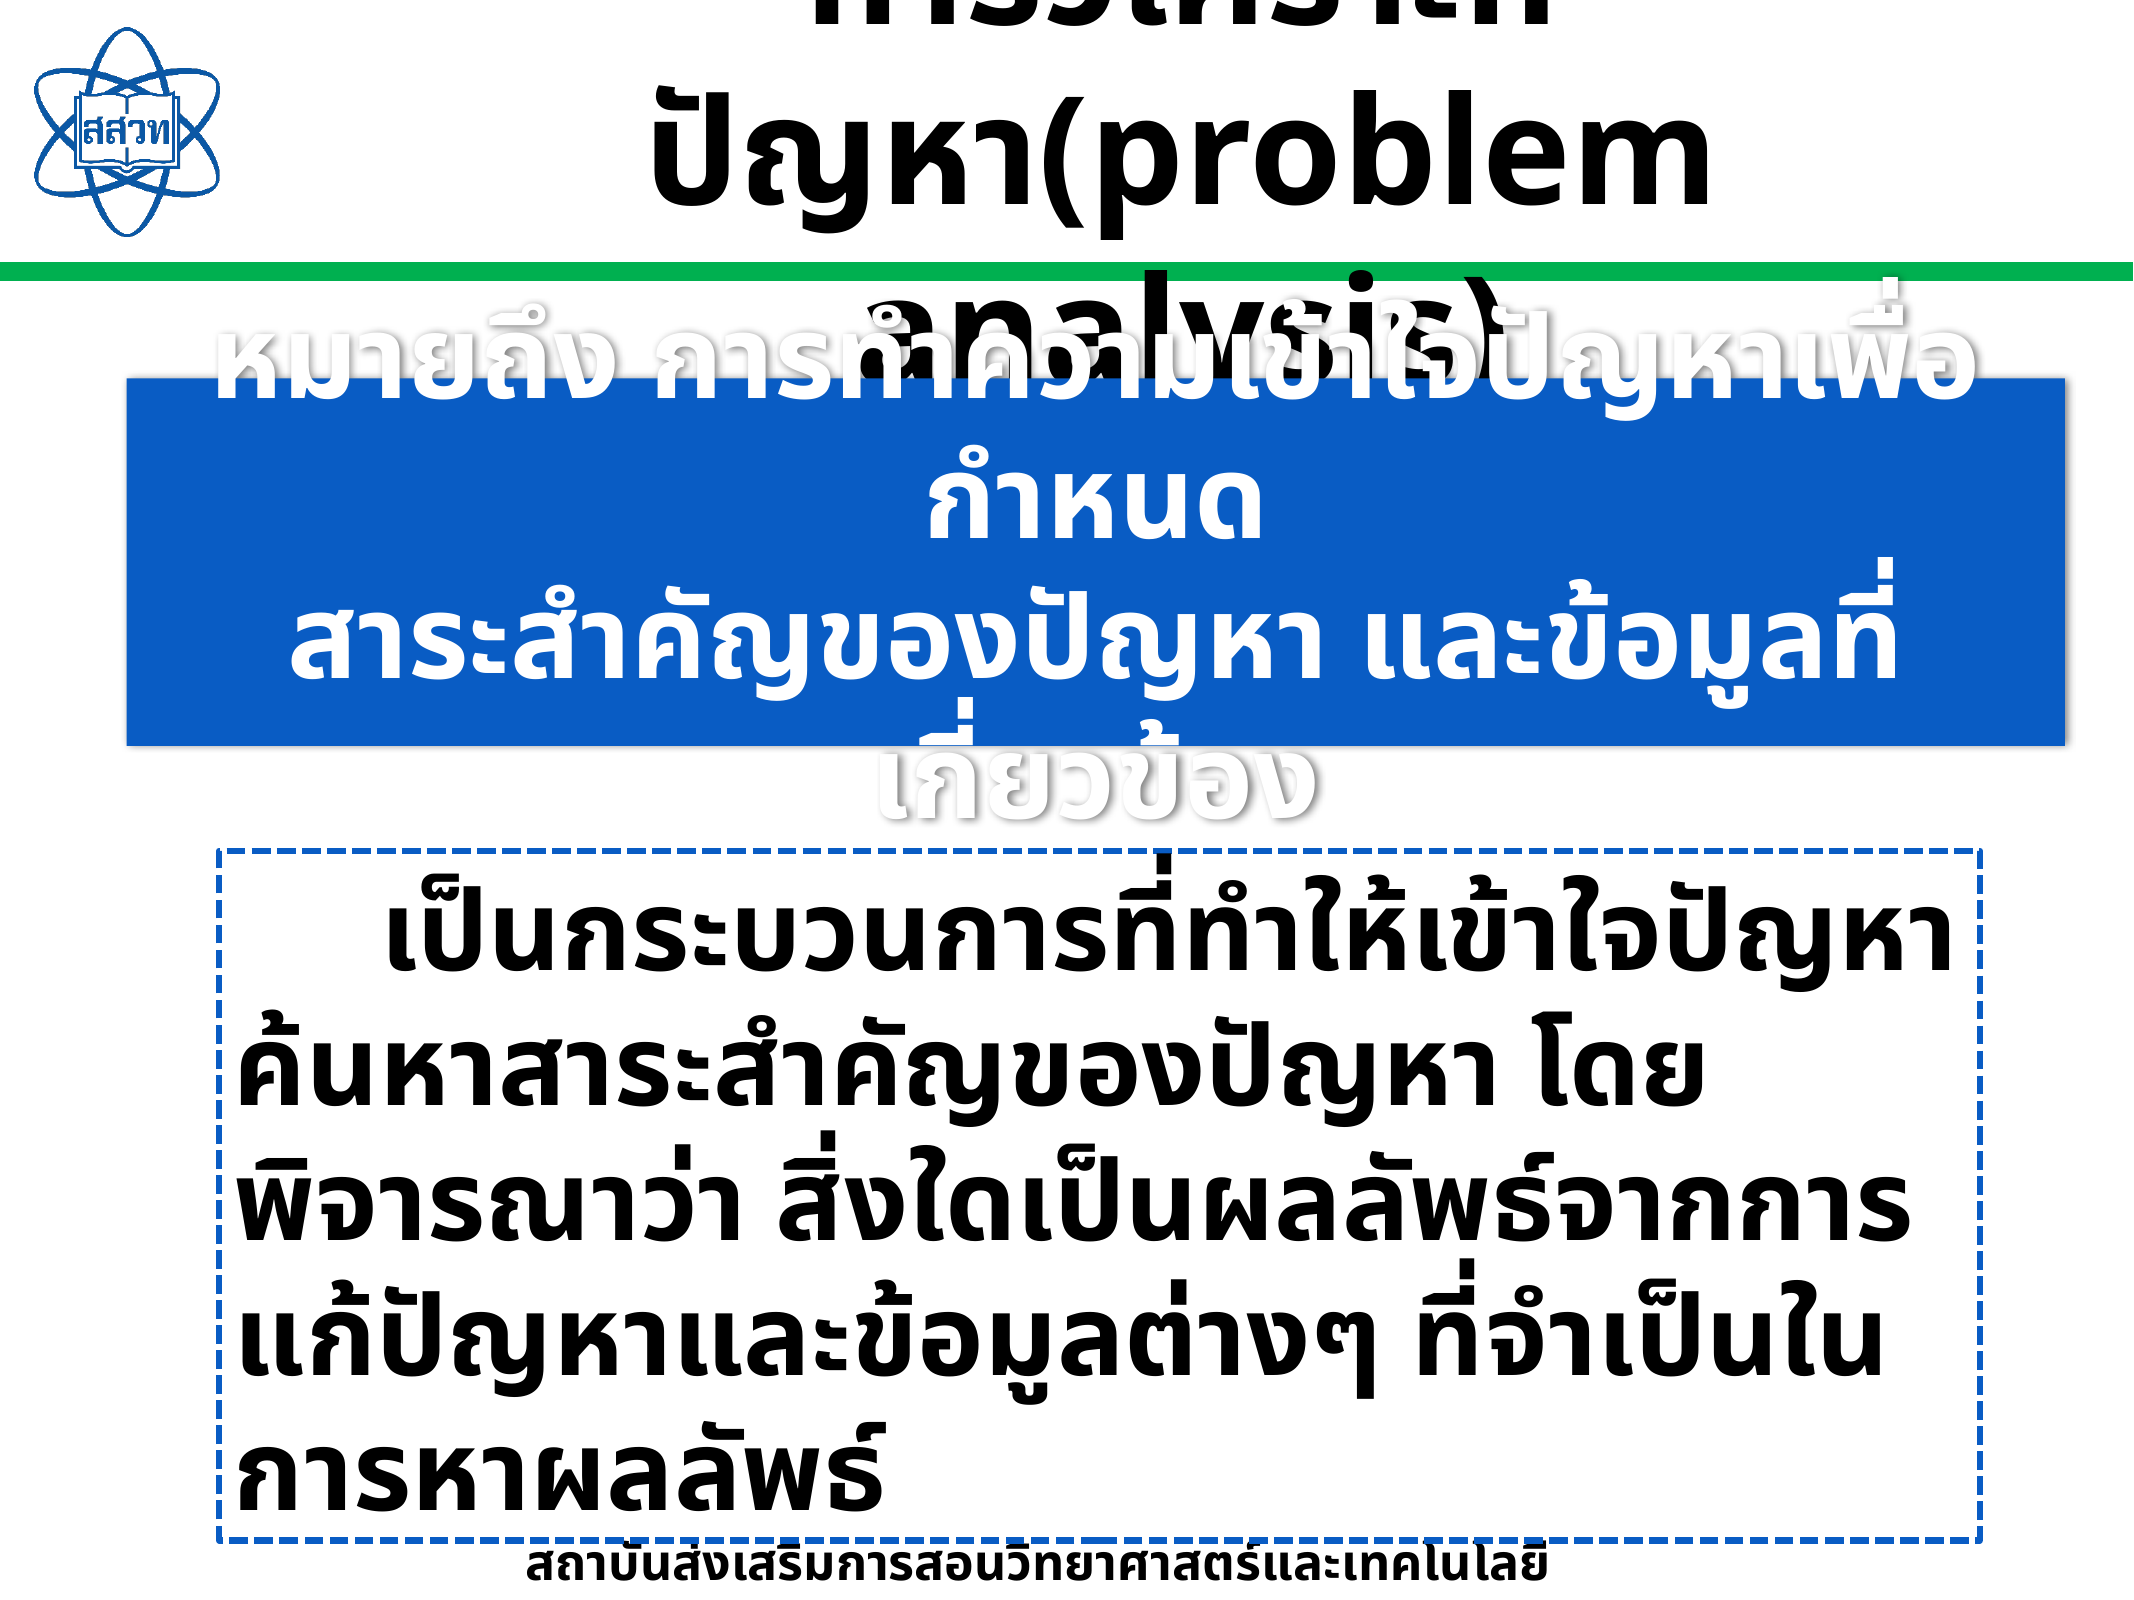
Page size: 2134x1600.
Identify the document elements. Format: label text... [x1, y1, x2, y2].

text_box การวิเคราะห์ปัญหา(problem analysis) [305, 0, 2059, 166]
picture [33, 27, 220, 237]
text_box เป็นกระบวนการที่ทำให้เข้าใจปัญหา ค้นหาสาระสำคัญของปัญหา โดยพิจารณาว่า สิ่งใดเป็นผลลัพธ์จากการแก้ปัญหาและข้อมูลต่างๆ ที่จำเป็นในการหาผลลัพธ์ [217, 858, 1982, 1542]
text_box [126, 173, 2068, 851]
text_box สถาบันส่งเสริมการสอนวิทยาศาสตร์และเทคโนโลยี [74, 1522, 2002, 1589]
